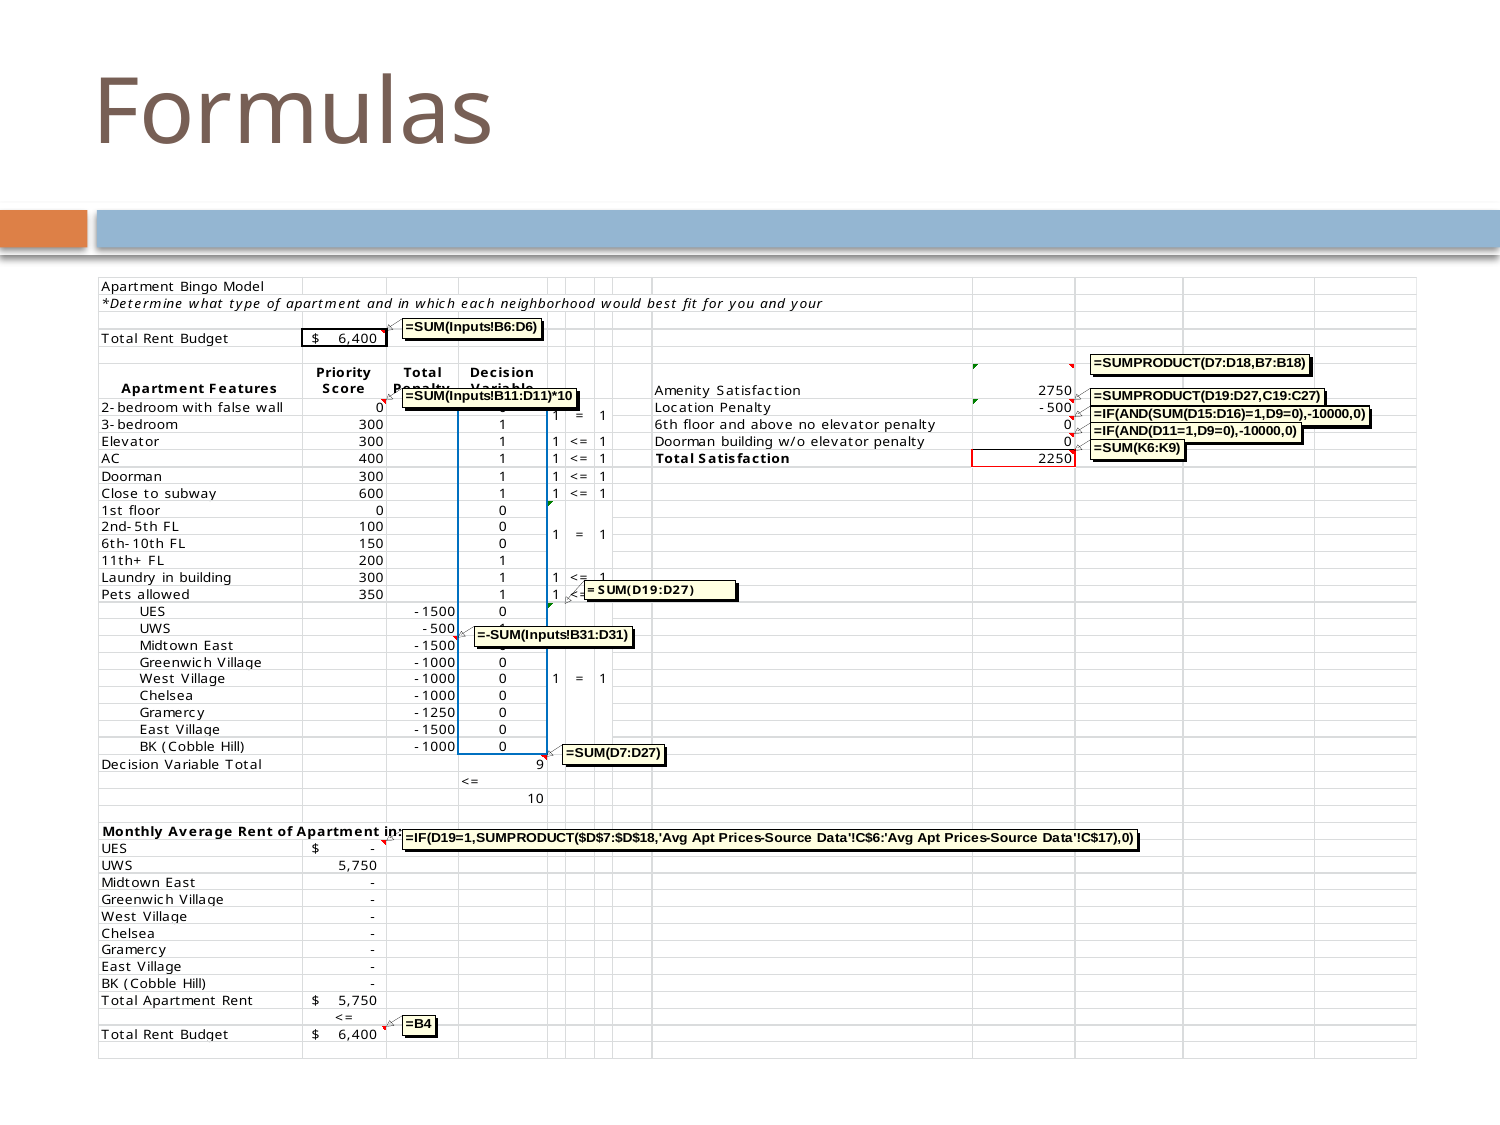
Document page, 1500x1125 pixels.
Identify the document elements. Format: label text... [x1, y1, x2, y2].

picture [97, 276, 1418, 1060]
title Formulas [77, 12, 1428, 201]
